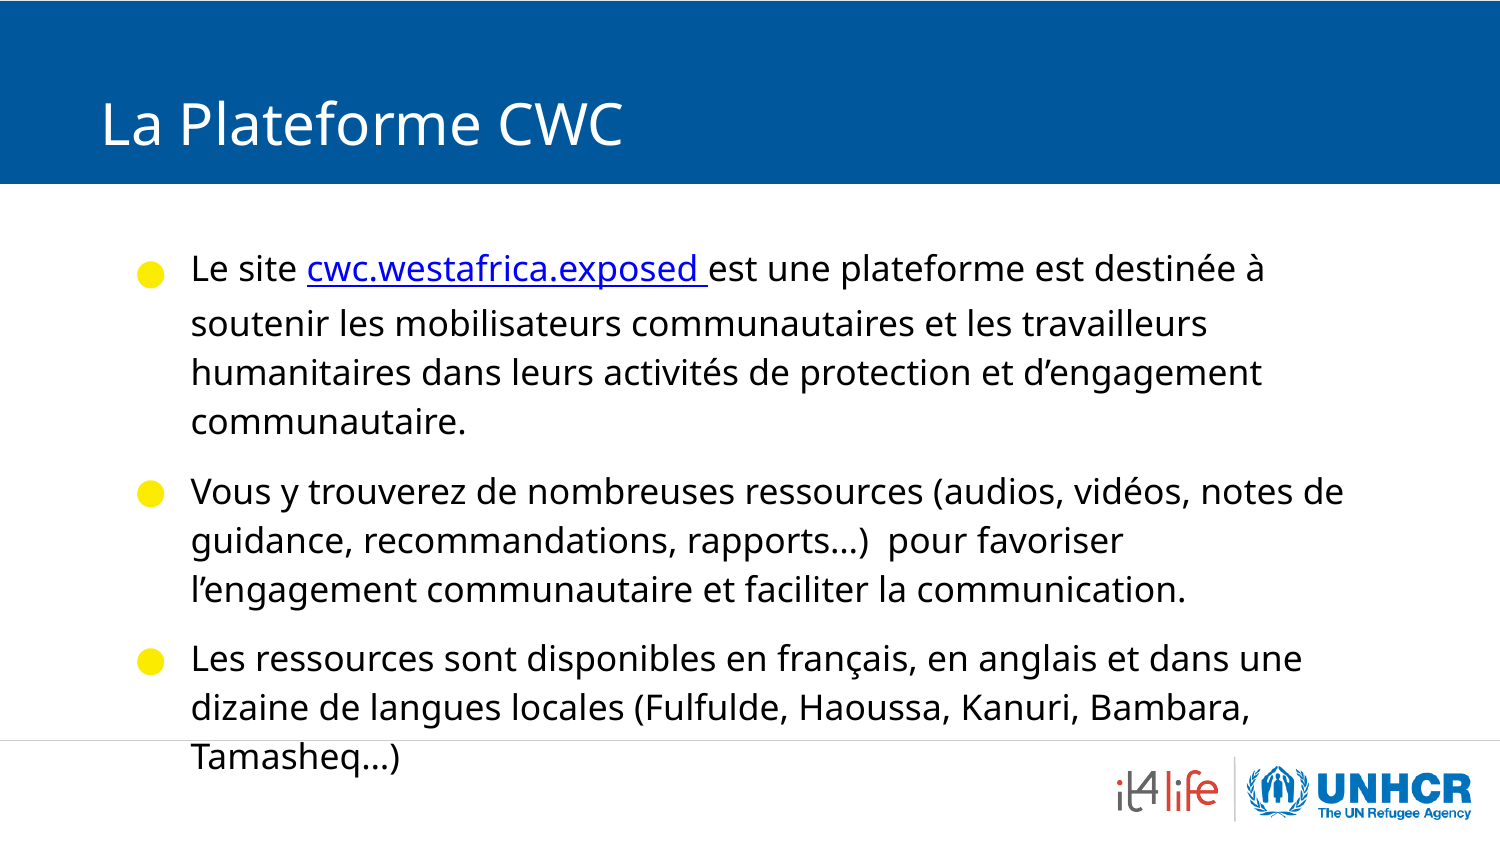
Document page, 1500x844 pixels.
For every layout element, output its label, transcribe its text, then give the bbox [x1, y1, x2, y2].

text_box [0, 0, 1500, 184]
picture [0, 184, 1500, 844]
title La Plateforme CWC [100, 33, 1439, 158]
text_box Le site cwc.westafrica.exposed est une plateforme est destinée à soutenir les mobilisateurs communautaires et les travailleurs humanitaires dans leurs activités de protection et d’engagement communautaire. Vous y trouverez de nombreuses ressources (audios, vidéos, notes de guidance, recommandations, rapports…) pour favoriser l’engagement communautaire et faciliter la communication. Les ressources sont disponibles en français, en anglais et dans une dizaine de langues locales (Fulfulde, Haoussa, Kanuri, Bambara, Tamasheq…) [100, 224, 1370, 792]
